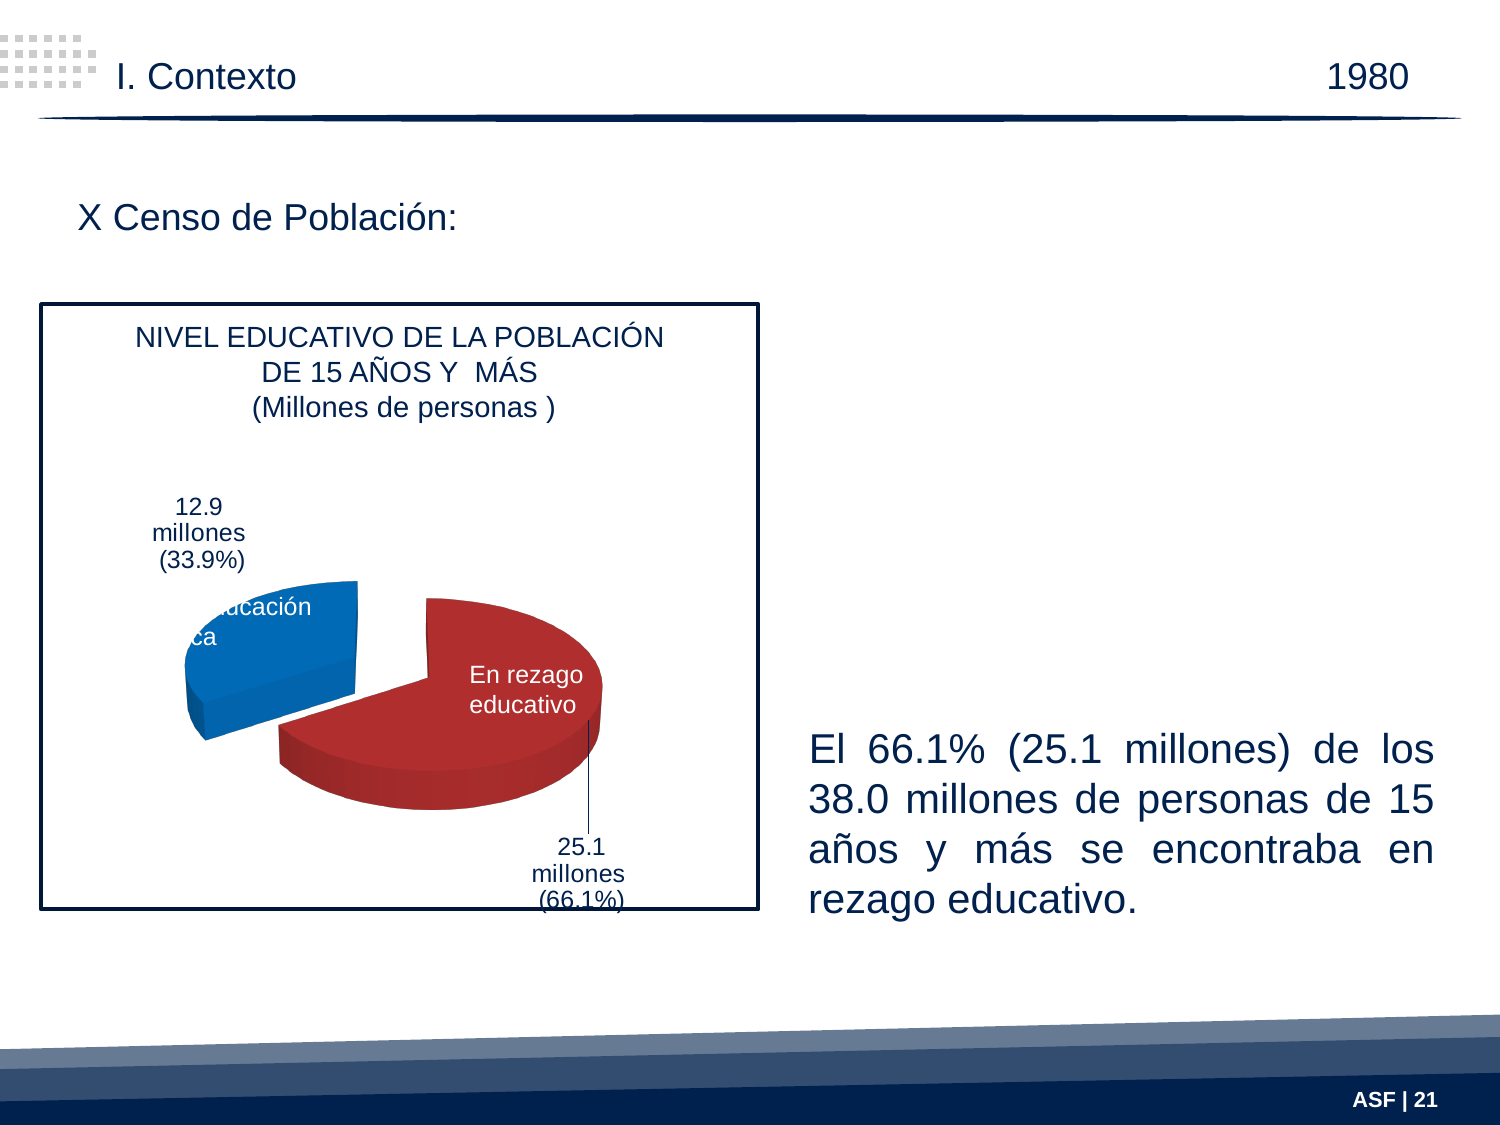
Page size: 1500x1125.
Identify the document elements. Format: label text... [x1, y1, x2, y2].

text_box [38, 114, 1462, 123]
text_box 1980 [1281, 26, 1444, 105]
text_box I. Contexto [5, 26, 408, 105]
text_box El 66.1% (25.1 millones) de los 38.0 millones de personas de 15 años y más se encontraba en rezago educativo. [793, 714, 1450, 930]
slide_number ASF | 21 [1337, 1078, 1489, 1125]
text_box X Censo de Población: [62, 185, 736, 246]
text_box [39, 302, 760, 464]
chart [18, 466, 770, 917]
